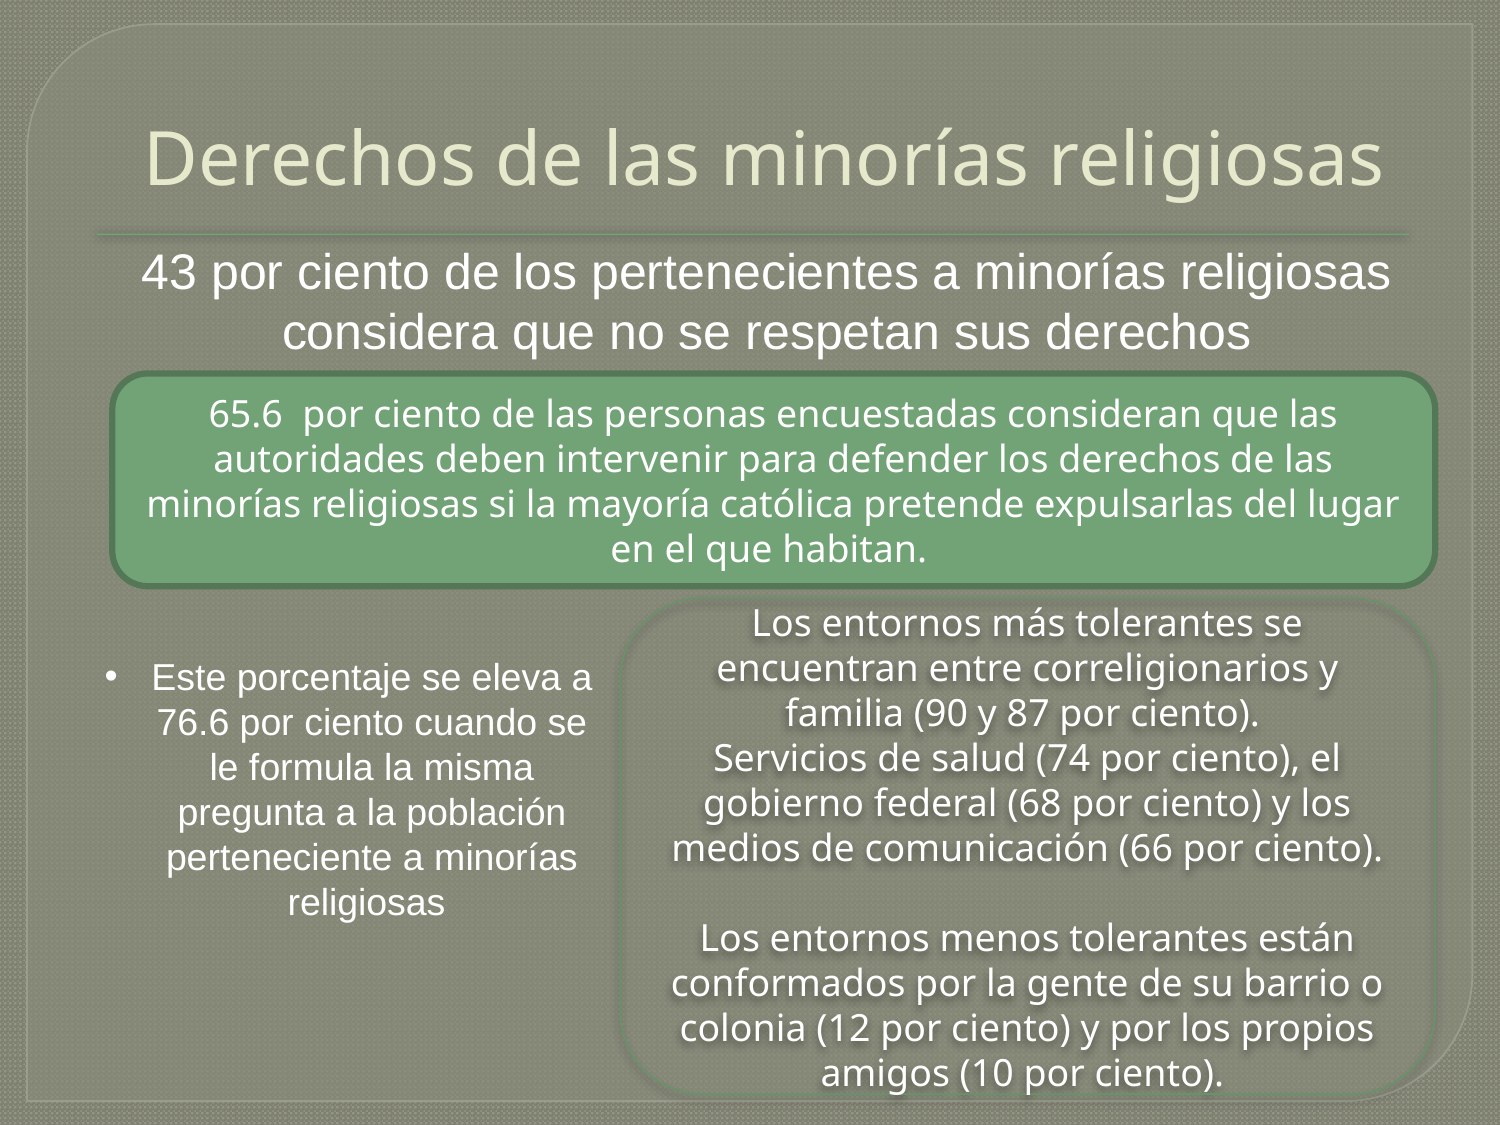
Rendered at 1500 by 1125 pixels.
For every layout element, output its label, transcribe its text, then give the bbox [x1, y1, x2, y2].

list 43 por ciento de los pertenecientes a minorías religiosas considera que no se respetan sus derechos [75, 231, 1459, 1083]
text_box Este porcentaje se eleva a 76.6 por ciento cuando se le formula la misma pregunta a la población perteneciente a minorías religiosas [76, 645, 621, 930]
text_box Los entornos más tolerantes se encuentran entre correligionarios y familia (90 y 87 por ciento). Servicios de salud (74 por ciento), el gobierno federal (68 por ciento) y los medios de comunicación (66 por ciento). Los entornos menos tolerantes están conformados por la gente de su barrio o colonia (12 por ciento) y por los propios amigos (10 por ciento). [619, 597, 1436, 1095]
title Derechos de las minorías religiosas [75, 41, 1425, 209]
text_box 65.6 por ciento de las personas encuestadas consideran que las autoridades deben intervenir para defender los derechos de las minorías religiosas si la mayoría católica pretende expulsarlas del lugar en el que habitan. [109, 370, 1439, 590]
